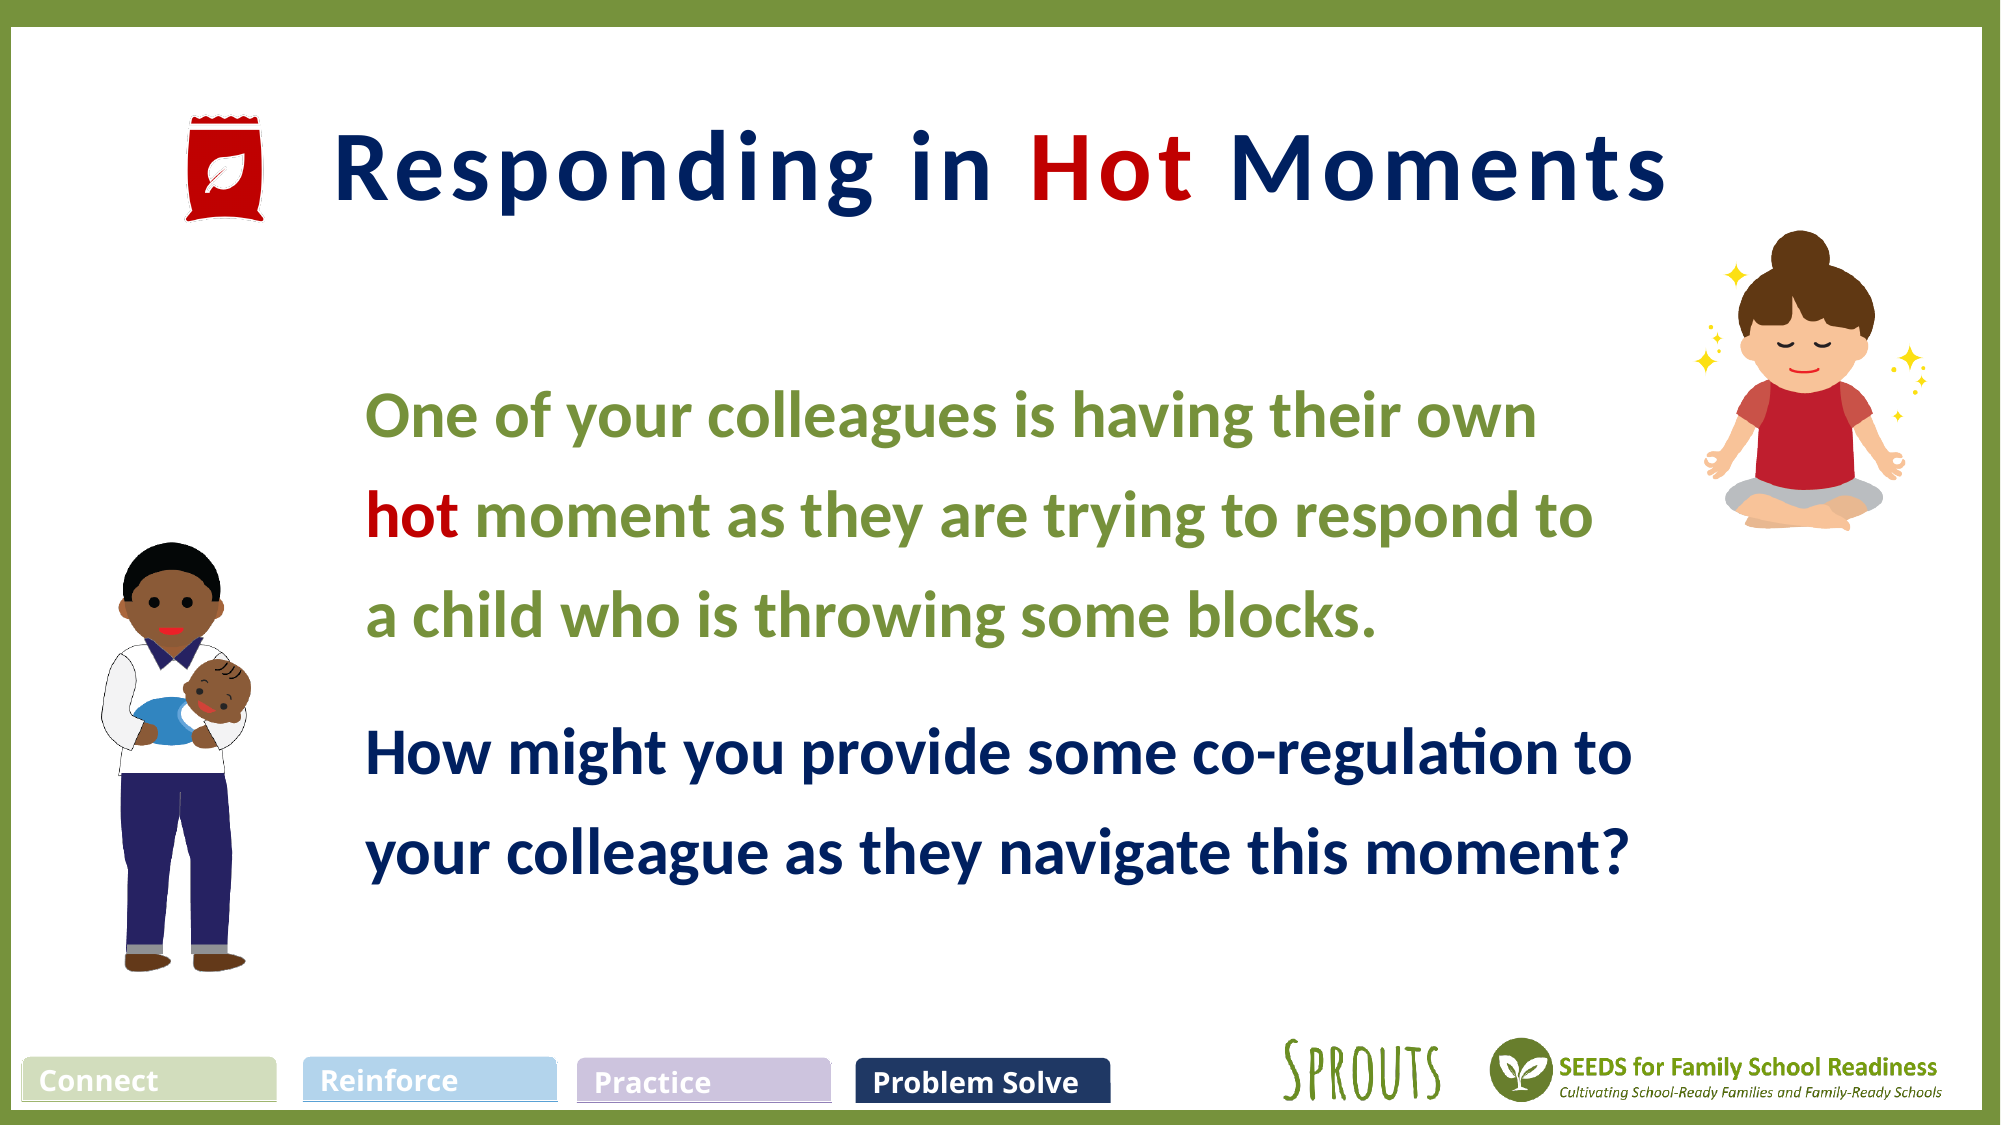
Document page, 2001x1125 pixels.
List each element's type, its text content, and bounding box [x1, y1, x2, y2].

title Responding in Hot Moments [48, 59, 1952, 278]
picture [1692, 230, 1928, 531]
picture [1487, 1035, 1955, 1110]
picture [149, 93, 300, 244]
picture [100, 542, 251, 973]
text_box One of your colleagues is having their own hot moment as they are trying to respond to a child who is throwing some blocks. How might you provide some co-regulation to your colleague as they navigate this moment? [350, 343, 1650, 896]
text_box [22, 1055, 278, 1101]
text_box [302, 1055, 558, 1101]
picture [1271, 1027, 1453, 1110]
text_box [576, 1056, 832, 1102]
